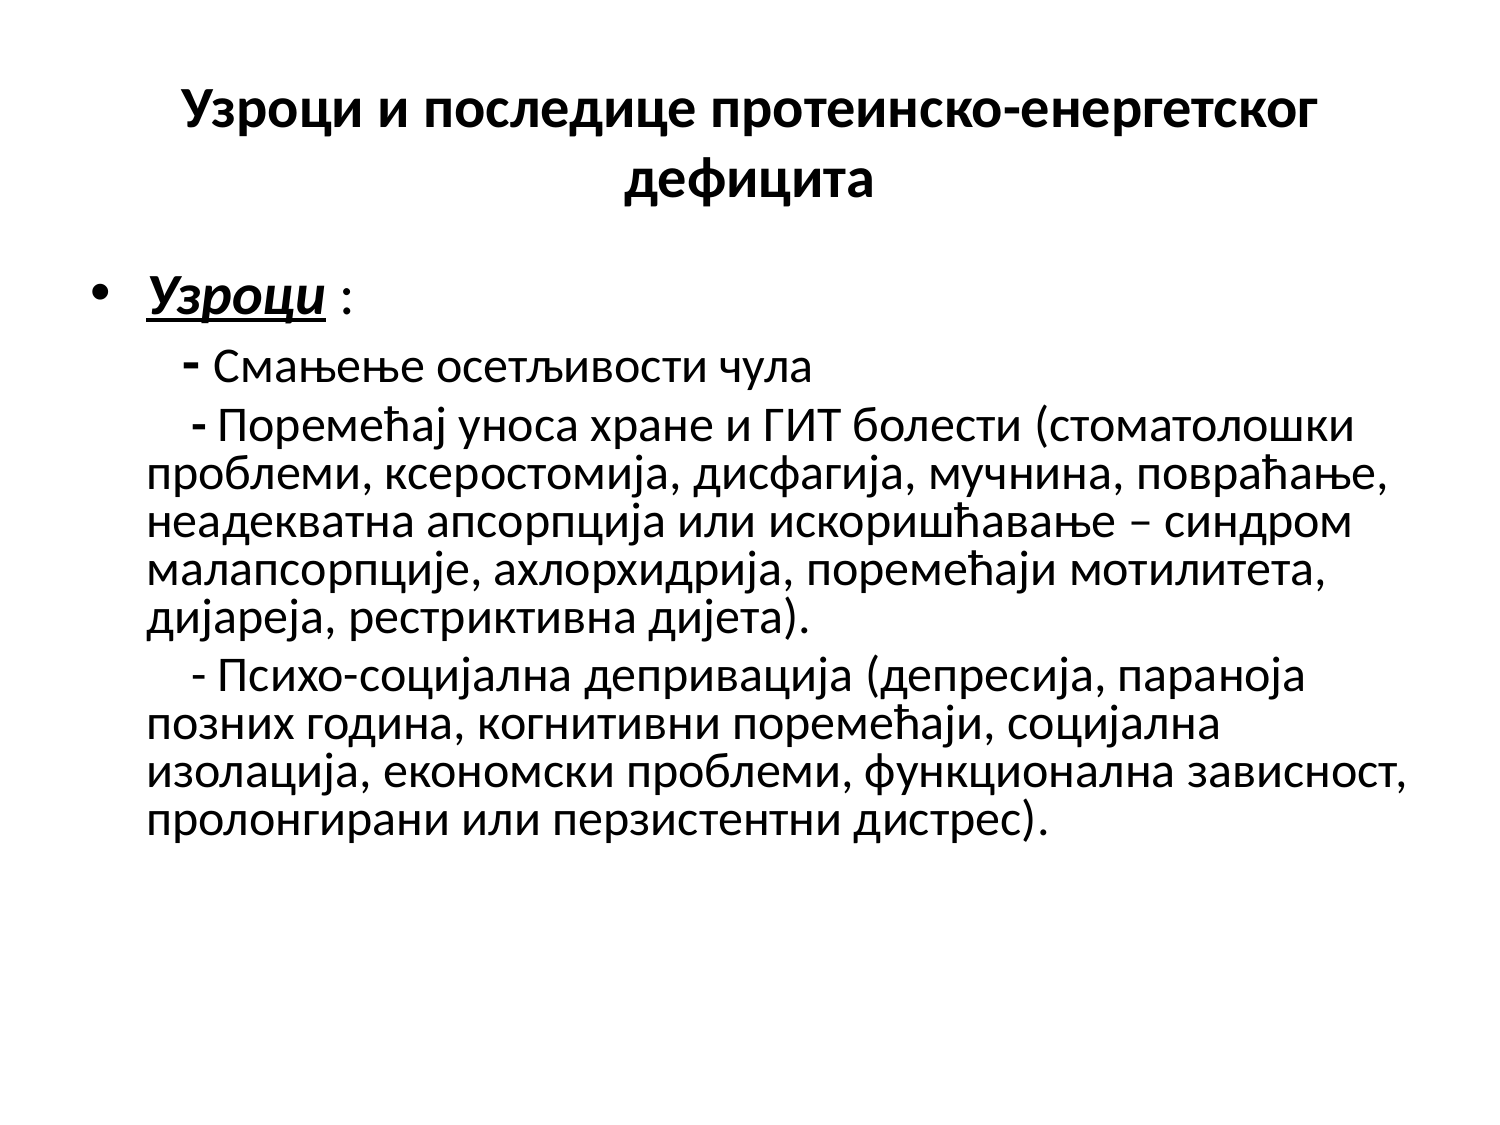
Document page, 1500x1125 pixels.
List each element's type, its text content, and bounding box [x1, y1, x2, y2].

list Узроци : - Смањење осетљивости чула - Поремећај уноса хране и ГИТ болести (стоматолошки проблеми, ксеростомија, дисфагија, мучнина, повраћање, неадекватна апсорпција или искоришћавање – синдром малапсорпције, ахлорхидрија, поремећаји мотилитета, дијареја, рестриктивна дијета). - Психо-социјална депривација (депресија, параноја позних година, когнитивни поремећаји, социјална изолација, економски проблеми, функционална зависност, пролонгирани или перзистентни дистрес). [75, 262, 1425, 1005]
title Узроци и последице протеинско-енергетског дефицита [75, 45, 1425, 233]
